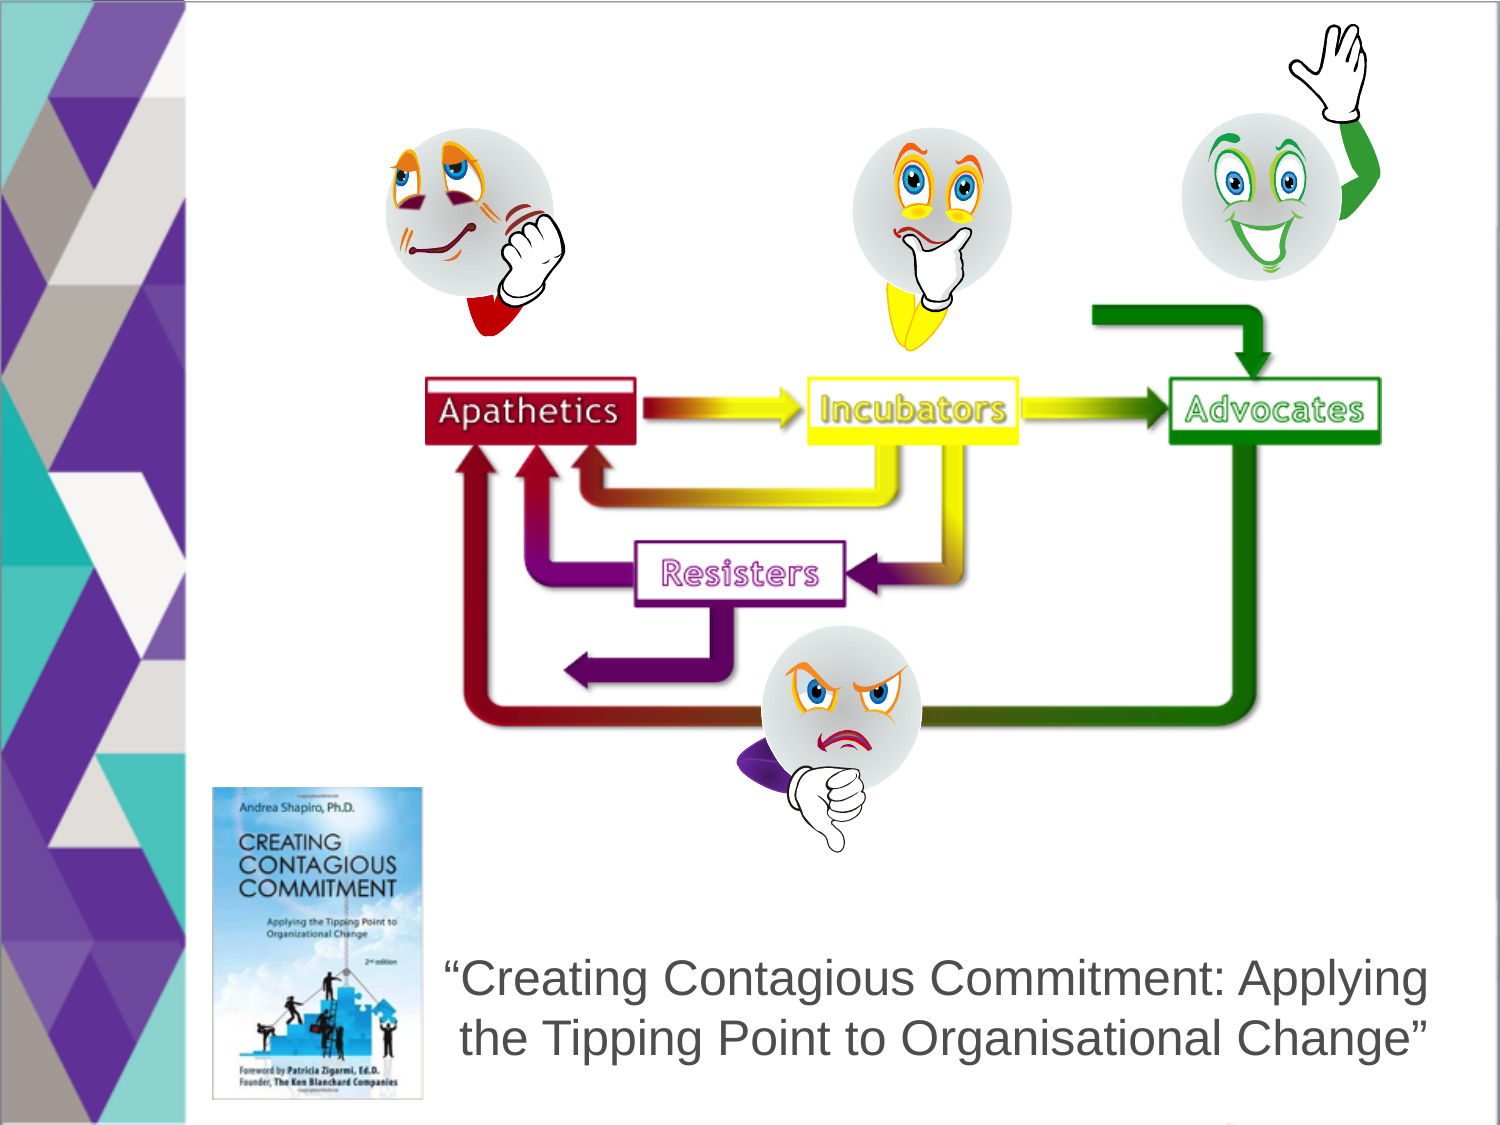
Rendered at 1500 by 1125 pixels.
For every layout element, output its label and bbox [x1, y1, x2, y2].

text_box [1180, 24, 1376, 282]
text_box [381, 127, 576, 338]
picture [0, 0, 1500, 1125]
text_box [737, 624, 922, 853]
text_box [851, 126, 1013, 354]
